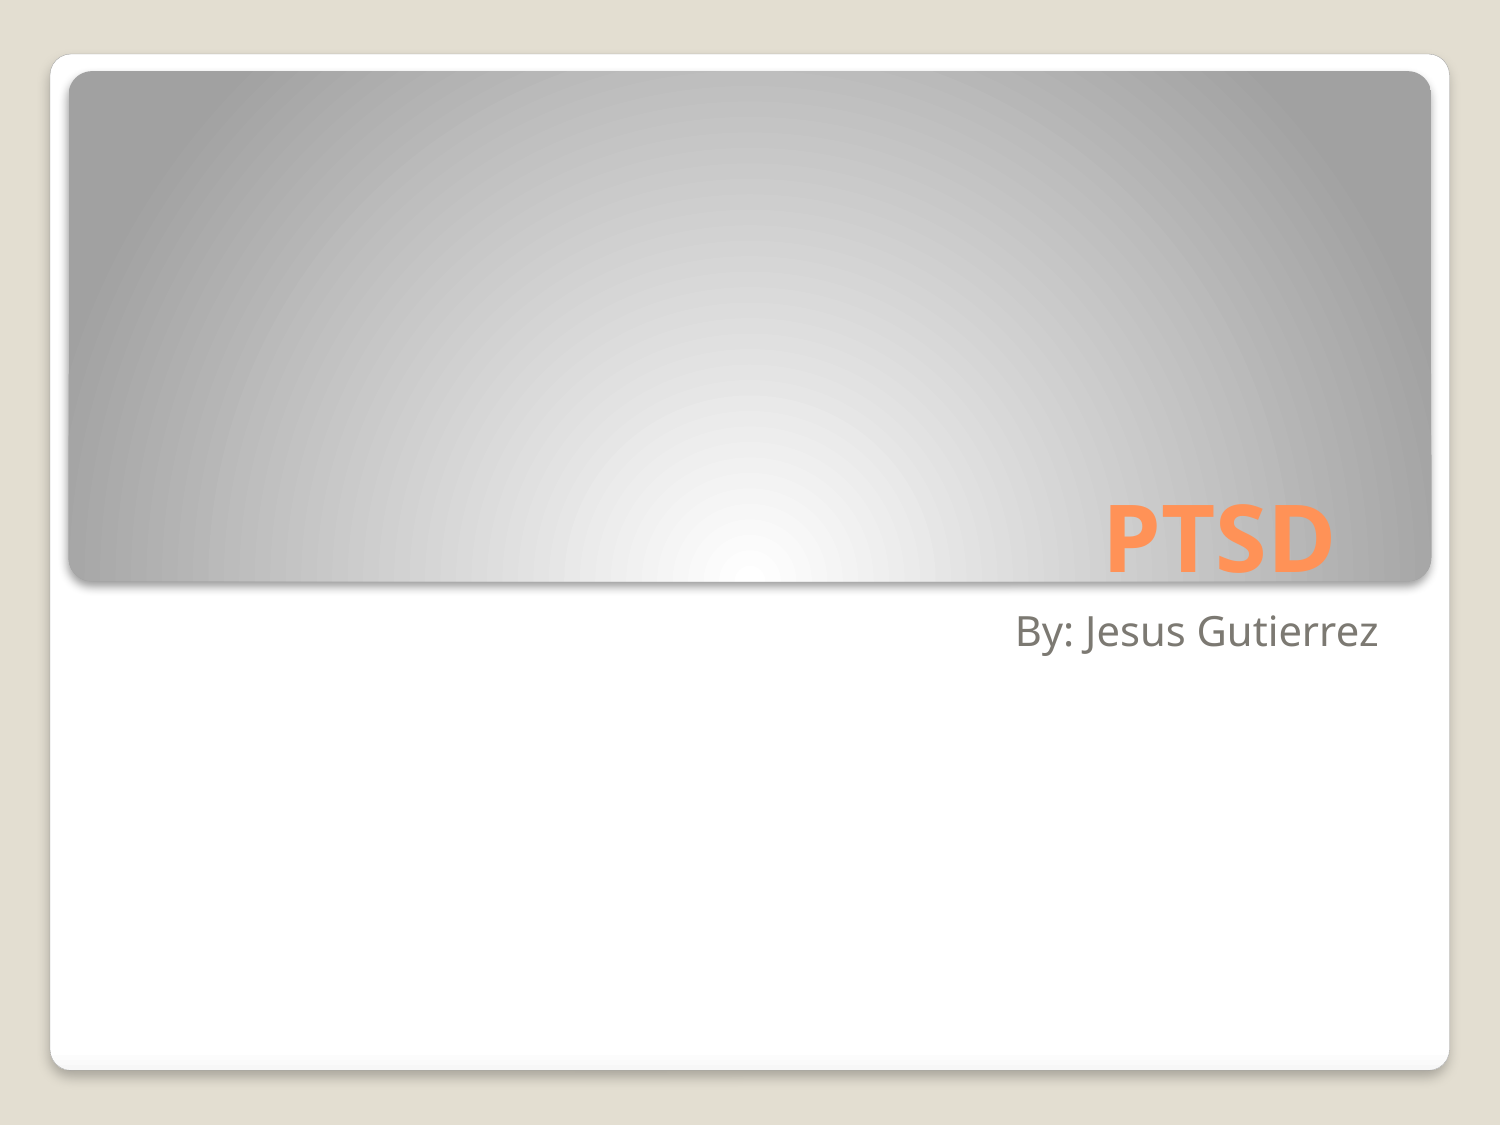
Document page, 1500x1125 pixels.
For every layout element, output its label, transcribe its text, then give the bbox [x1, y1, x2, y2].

subtitle By: Jesus Gutierrez [118, 604, 1394, 755]
title PTSD [118, 298, 1394, 599]
